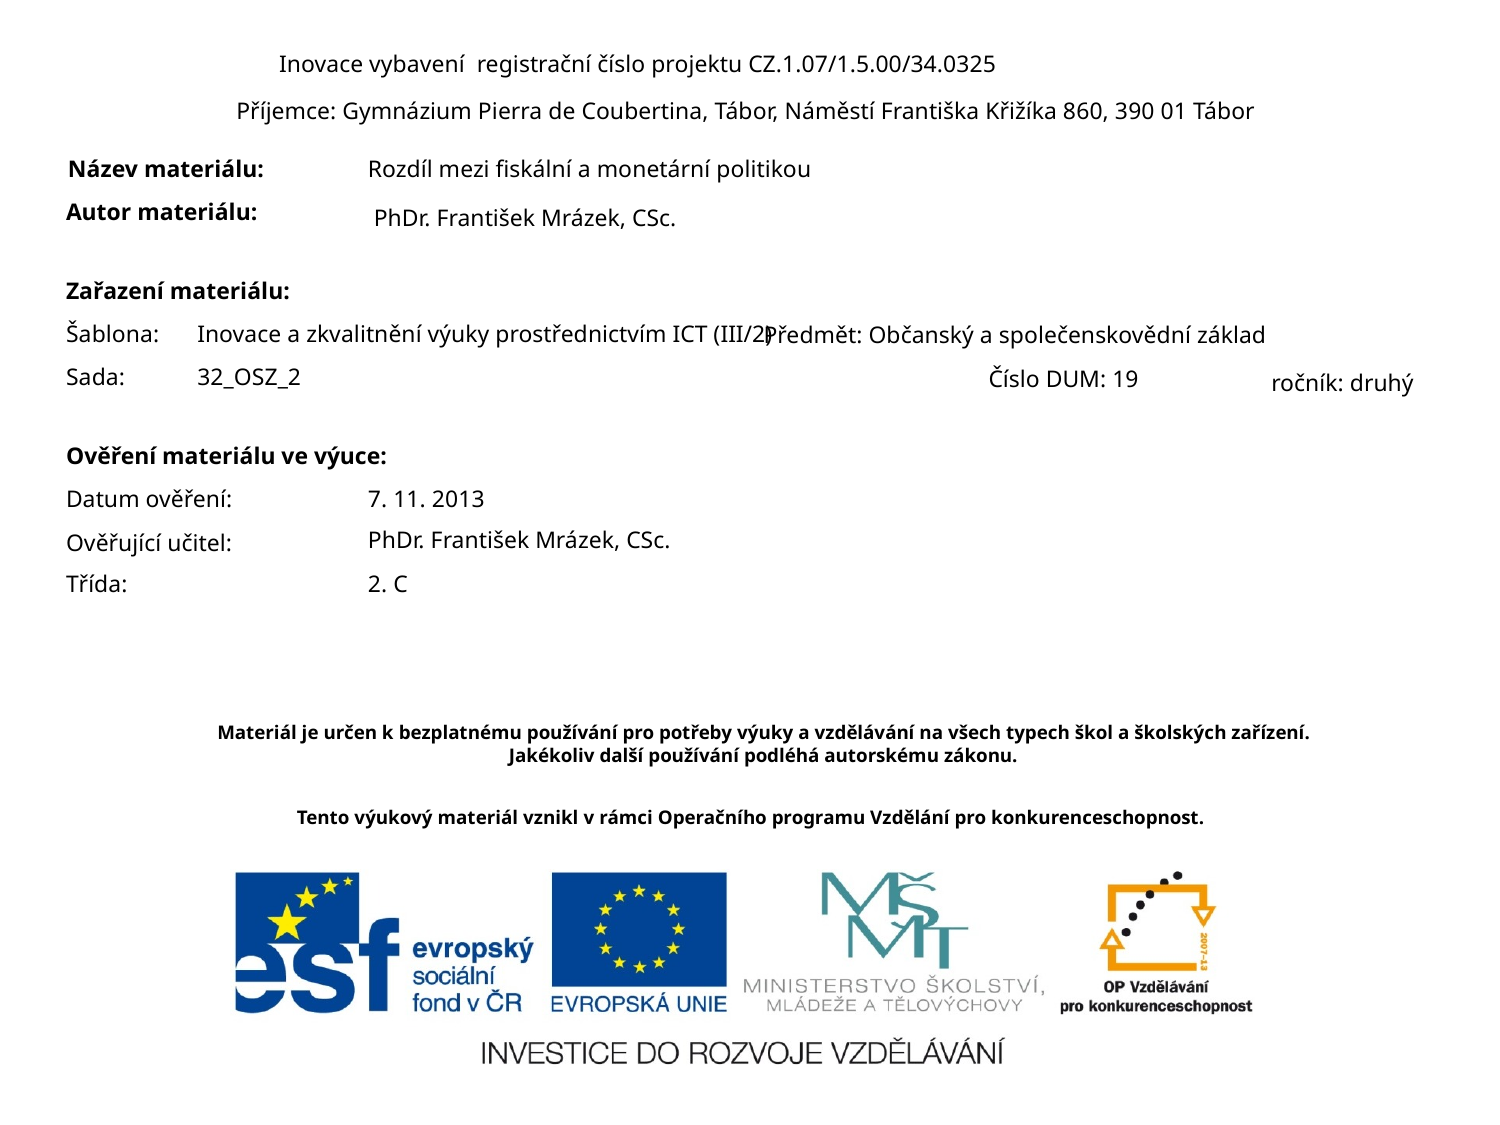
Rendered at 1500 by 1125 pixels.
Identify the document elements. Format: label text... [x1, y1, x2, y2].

text_box 7. 11. 2013 [354, 478, 561, 519]
text_box Ověřující učitel: [52, 521, 312, 563]
text_box Předmět: Občanský a společenskovědní základ [749, 314, 1500, 356]
text_box Datum ověření: [52, 478, 308, 519]
text_box PhDr. František Mrázek, CSc. [354, 519, 845, 561]
text_box Číslo DUM: 19 [975, 358, 1178, 399]
text_box ročník: druhý [1384, 361, 1447, 403]
text_box Autor materiálu: [52, 191, 334, 233]
text_box 32_OSZ_2 [183, 356, 916, 398]
text_box Zařazení materiálu: [52, 270, 379, 311]
text_box Sada: [52, 356, 180, 398]
text_box PhDr. František Mrázek, CSc. [360, 196, 833, 238]
text_box Inovace a zkvalitnění výuky prostřednictvím ICT (III/2) [183, 312, 949, 354]
text_box Materiál je určen k bezplatnému používání pro potřeby výuky a vzdělávání na všech typech škol a školských zařízení. Jakékoliv další používání podléhá autorskému zákonu. [0, 714, 1500, 773]
text_box Název materiálu: [54, 148, 374, 217]
text_box 2. C [354, 562, 526, 604]
text_box Příjemce: Gymnázium Pierra de Coubertina, Tábor, Náměstí Františka Křižíka 860, 390 01 Tábor [112, 90, 1380, 131]
text_box Šablona: [52, 312, 183, 354]
text_box Inovace vybavení registrační číslo projektu CZ.1.07/1.5.00/34.0325 [265, 42, 1226, 84]
picture [229, 869, 1260, 1068]
text_box Třída: [52, 563, 180, 604]
text_box Rozdíl mezi fiskální a monetární politikou [354, 148, 1117, 190]
text_box Tento výukový materiál vznikl v rámci Operačního programu Vzdělání pro konkurenceschopnost. [129, 798, 1371, 835]
text_box [1188, 352, 1384, 421]
text_box Ověření materiálu ve výuce: [52, 434, 507, 476]
